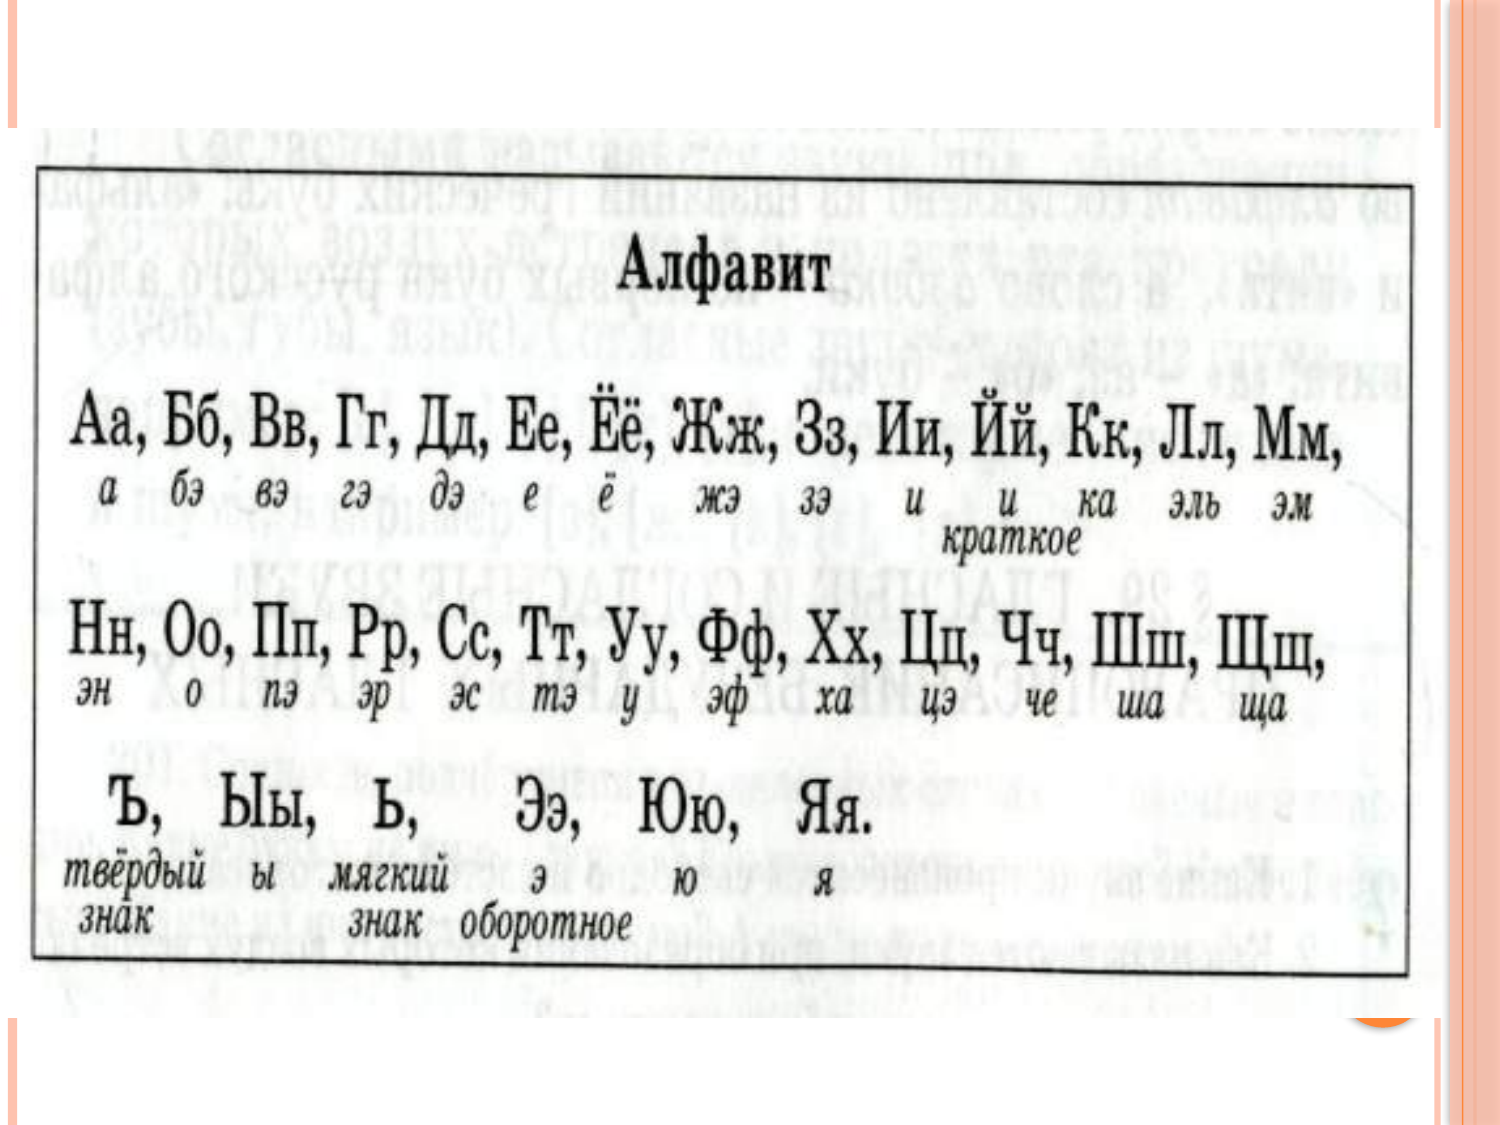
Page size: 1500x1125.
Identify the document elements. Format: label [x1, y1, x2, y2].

list [0, 128, 1442, 1019]
